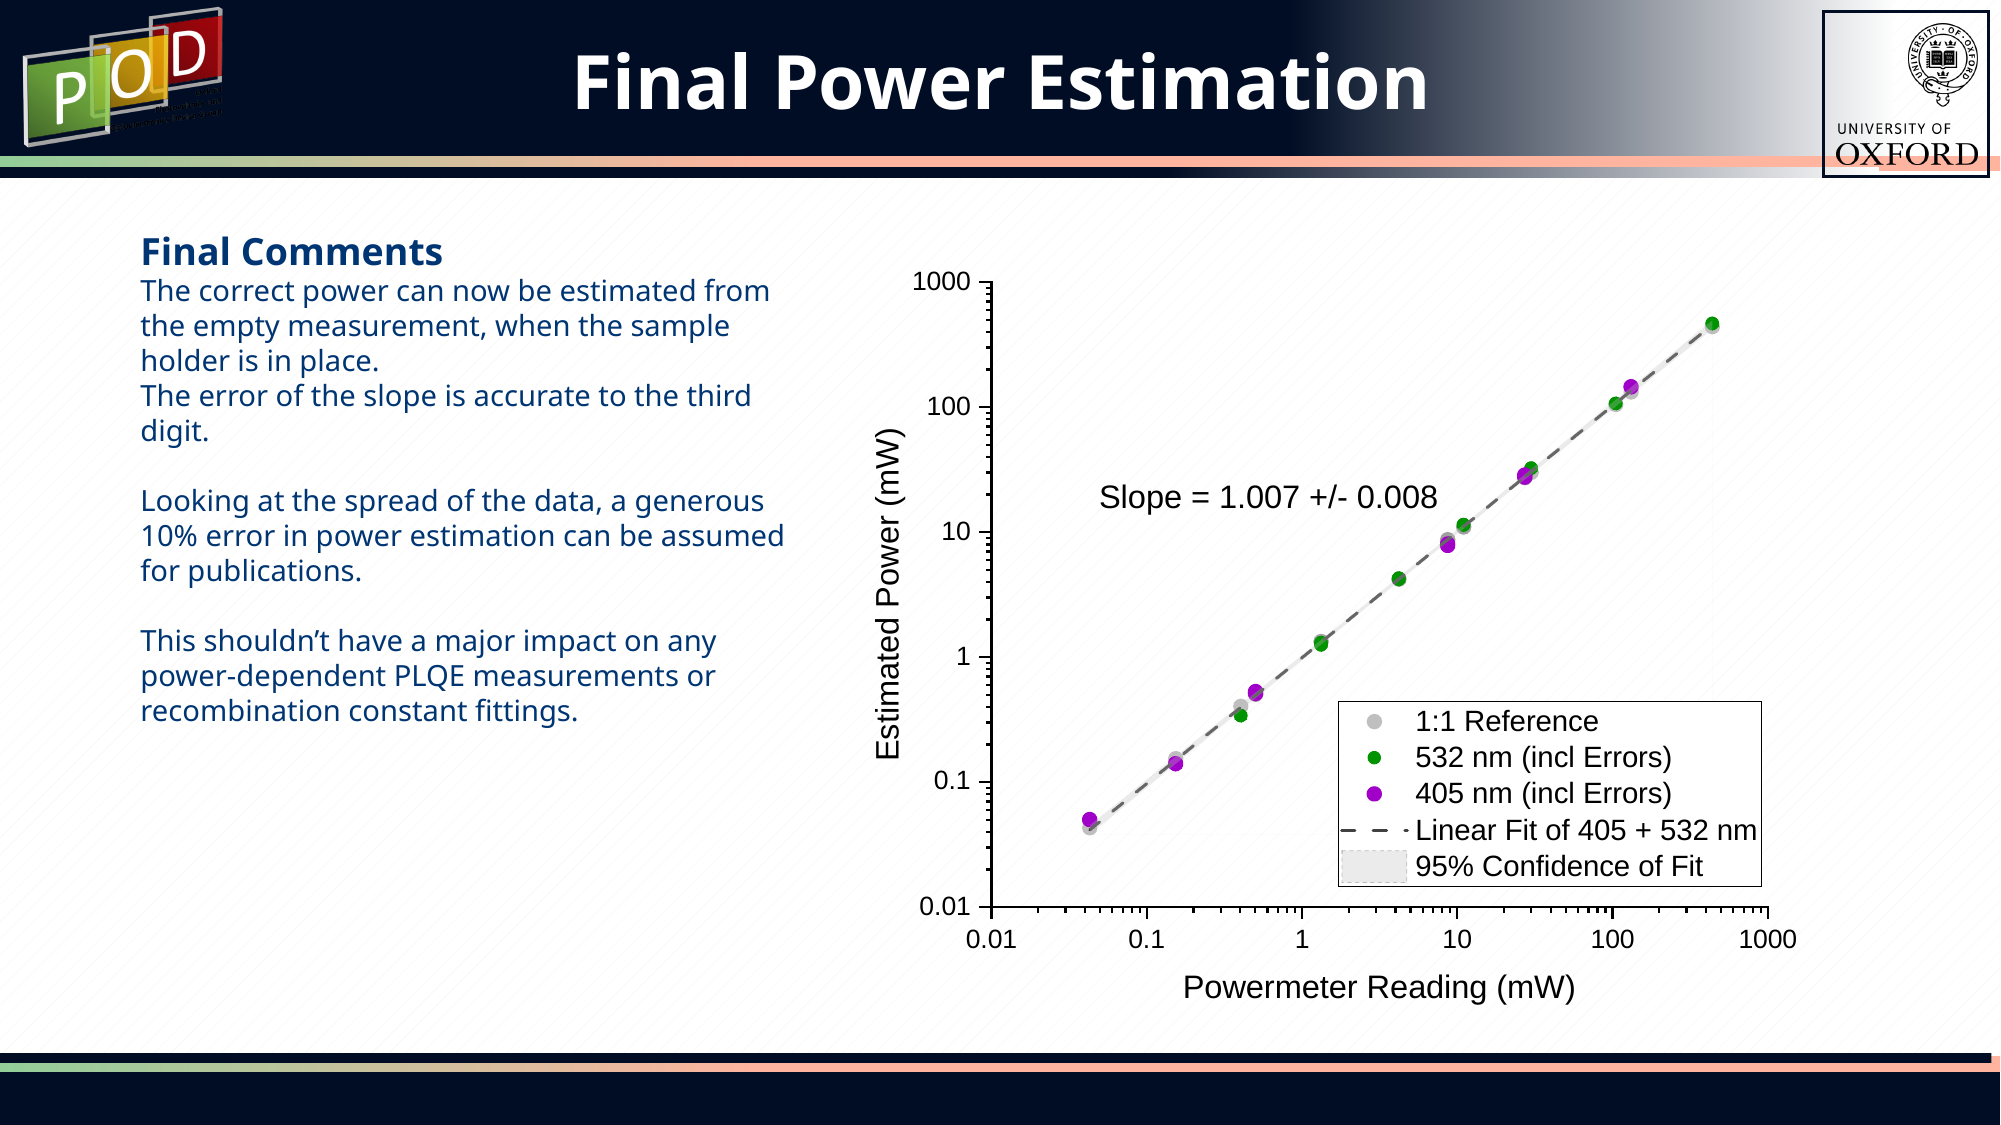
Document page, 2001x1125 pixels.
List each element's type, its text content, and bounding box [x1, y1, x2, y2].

picture [22, 6, 226, 148]
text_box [788, 181, 1928, 1053]
title Final Power Estimation [248, 38, 1754, 133]
text_box Final Comments The correct power can now be estimated from the empty measurement, when the sample holder is in place. The error of the slope is accurate to the third digit. Looking at the spread of the data, a generous 10% error in power estimation can be assumed for publications. This shouldn’t have a major impact on any power-dependent PLQE measurements or recombination constant fittings. [125, 220, 788, 735]
